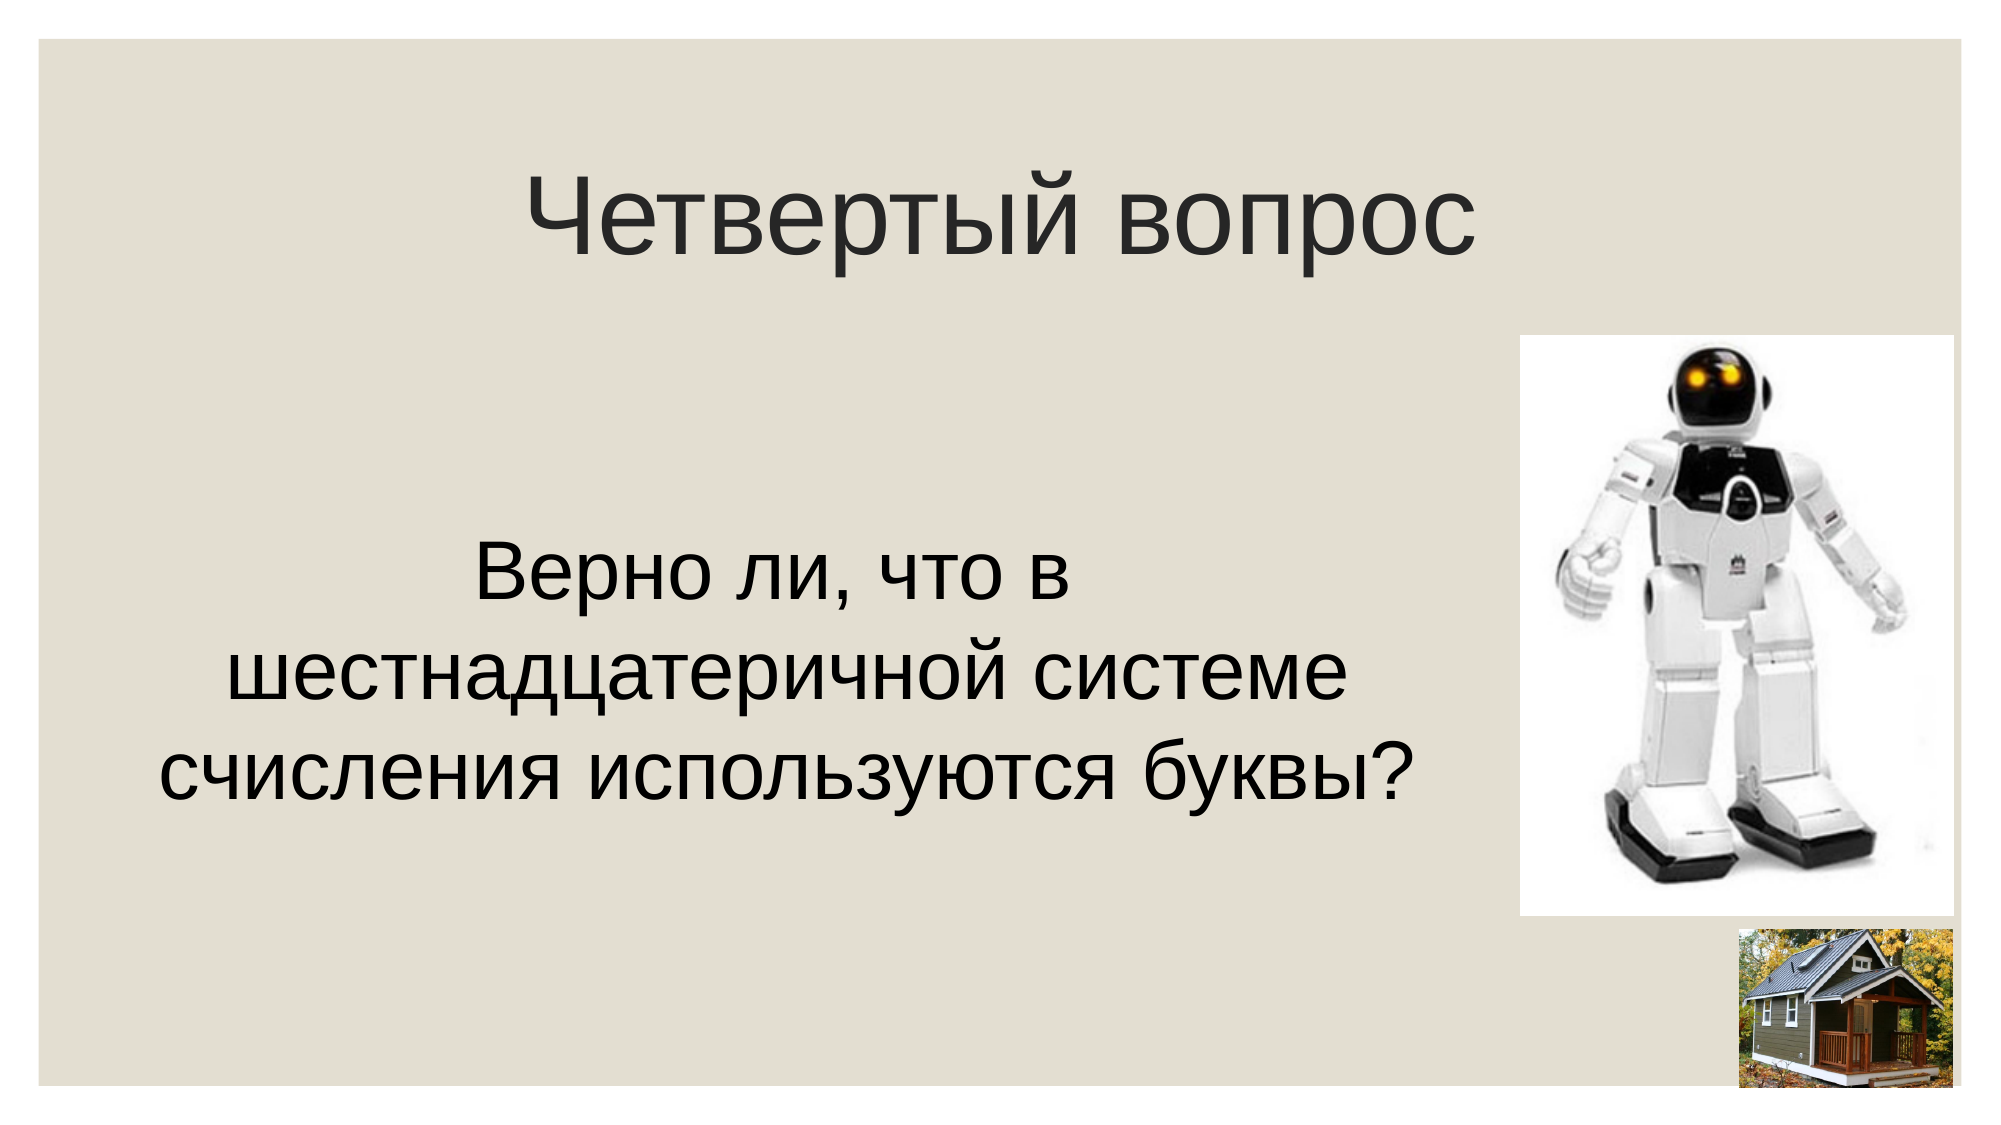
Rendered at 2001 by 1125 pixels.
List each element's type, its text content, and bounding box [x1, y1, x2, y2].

picture [1520, 335, 1954, 916]
list Верно ли, что в шестнадцатеричной системе счисления используются буквы? [61, 342, 1485, 989]
title Четвертый вопрос [174, 105, 1826, 331]
picture [1739, 929, 1953, 1088]
